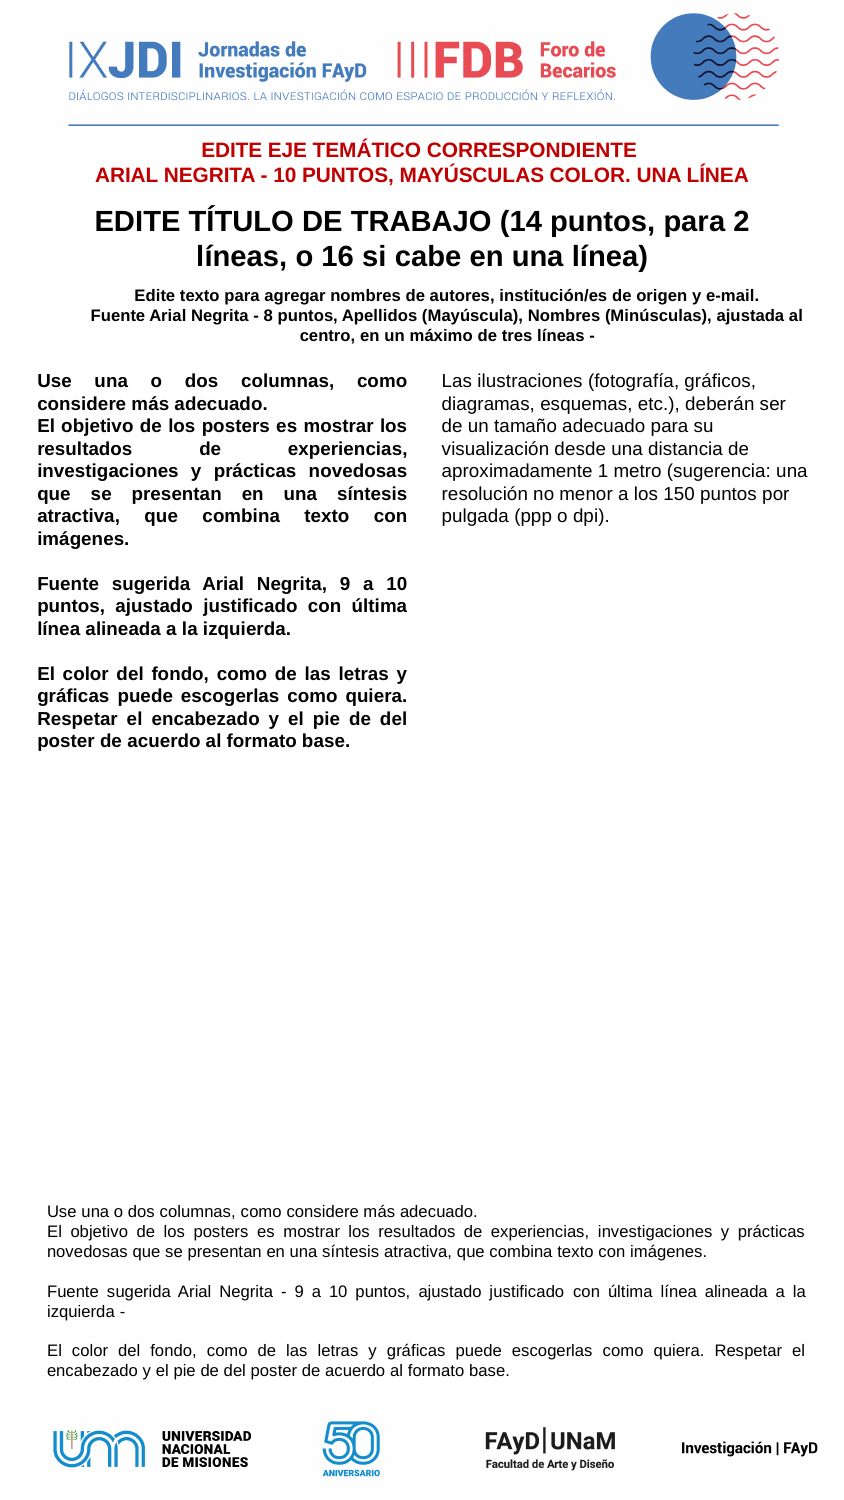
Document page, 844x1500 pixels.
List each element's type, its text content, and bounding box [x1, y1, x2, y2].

text_box Use una o dos columnas, como considere más adecuado. El objetivo de los posters es mostrar los resultados de experiencias, investigaciones y prácticas novedosas que se presentan en una síntesis atractiva, que combina texto con imágenes. Fuente sugerida Arial Negrita, 9 a 10 puntos, ajustado justificado con última línea alineada a la izquierda. El color del fondo, como de las letras y gráficas puede escogerlas como quiera. Respetar el encabezado y el pie de del poster de acuerdo al formato base. [22, 361, 422, 1182]
picture [0, 0, 844, 135]
picture [0, 1414, 844, 1487]
text_box EDITE EJE TEMÁTICO CORRESPONDIENTE ARIAL NEGRITA - 10 PUNTOS, MAYÚSCULAS COLOR. UNA LÍNEA [63, 135, 781, 188]
text_box EDITE TÍTULO DE TRABAJO (14 puntos, para 2 líneas, o 16 si cabe en una línea) [32, 194, 813, 268]
text_box Use una o dos columnas, como considere más adecuado. El objetivo de los posters es mostrar los resultados de experiencias, investigaciones y prácticas novedosas que se presentan en una síntesis atractiva, que combina texto con imágenes. Fuente sugerida Arial Negrita - 9 a 10 puntos, ajustado justificado con última línea alineada a la izquierda - El color del fondo, como de las letras y gráficas puede escogerlas como quiera. Respetar el encabezado y el pie de del poster de acuerdo al formato base. [32, 1192, 822, 1403]
text_box Edite texto para agregar nombres de autores, institución/es de origen y e-mail. Fuente Arial Negrita - 8 puntos, Apellidos (Mayúscula), Nombres (Minúsculas), ajustada al centro, en un máximo de tres líneas - [57, 276, 838, 350]
text_box Las ilustraciones (fotografía, gráficos, diagramas, esquemas, etc.), deberán ser de un tamaño adecuado para su visualización desde una distancia de aproximadamente 1 metro (sugerencia: una resolución no menor a los 150 puntos por pulgada (ppp o dpi). [426, 361, 827, 1182]
